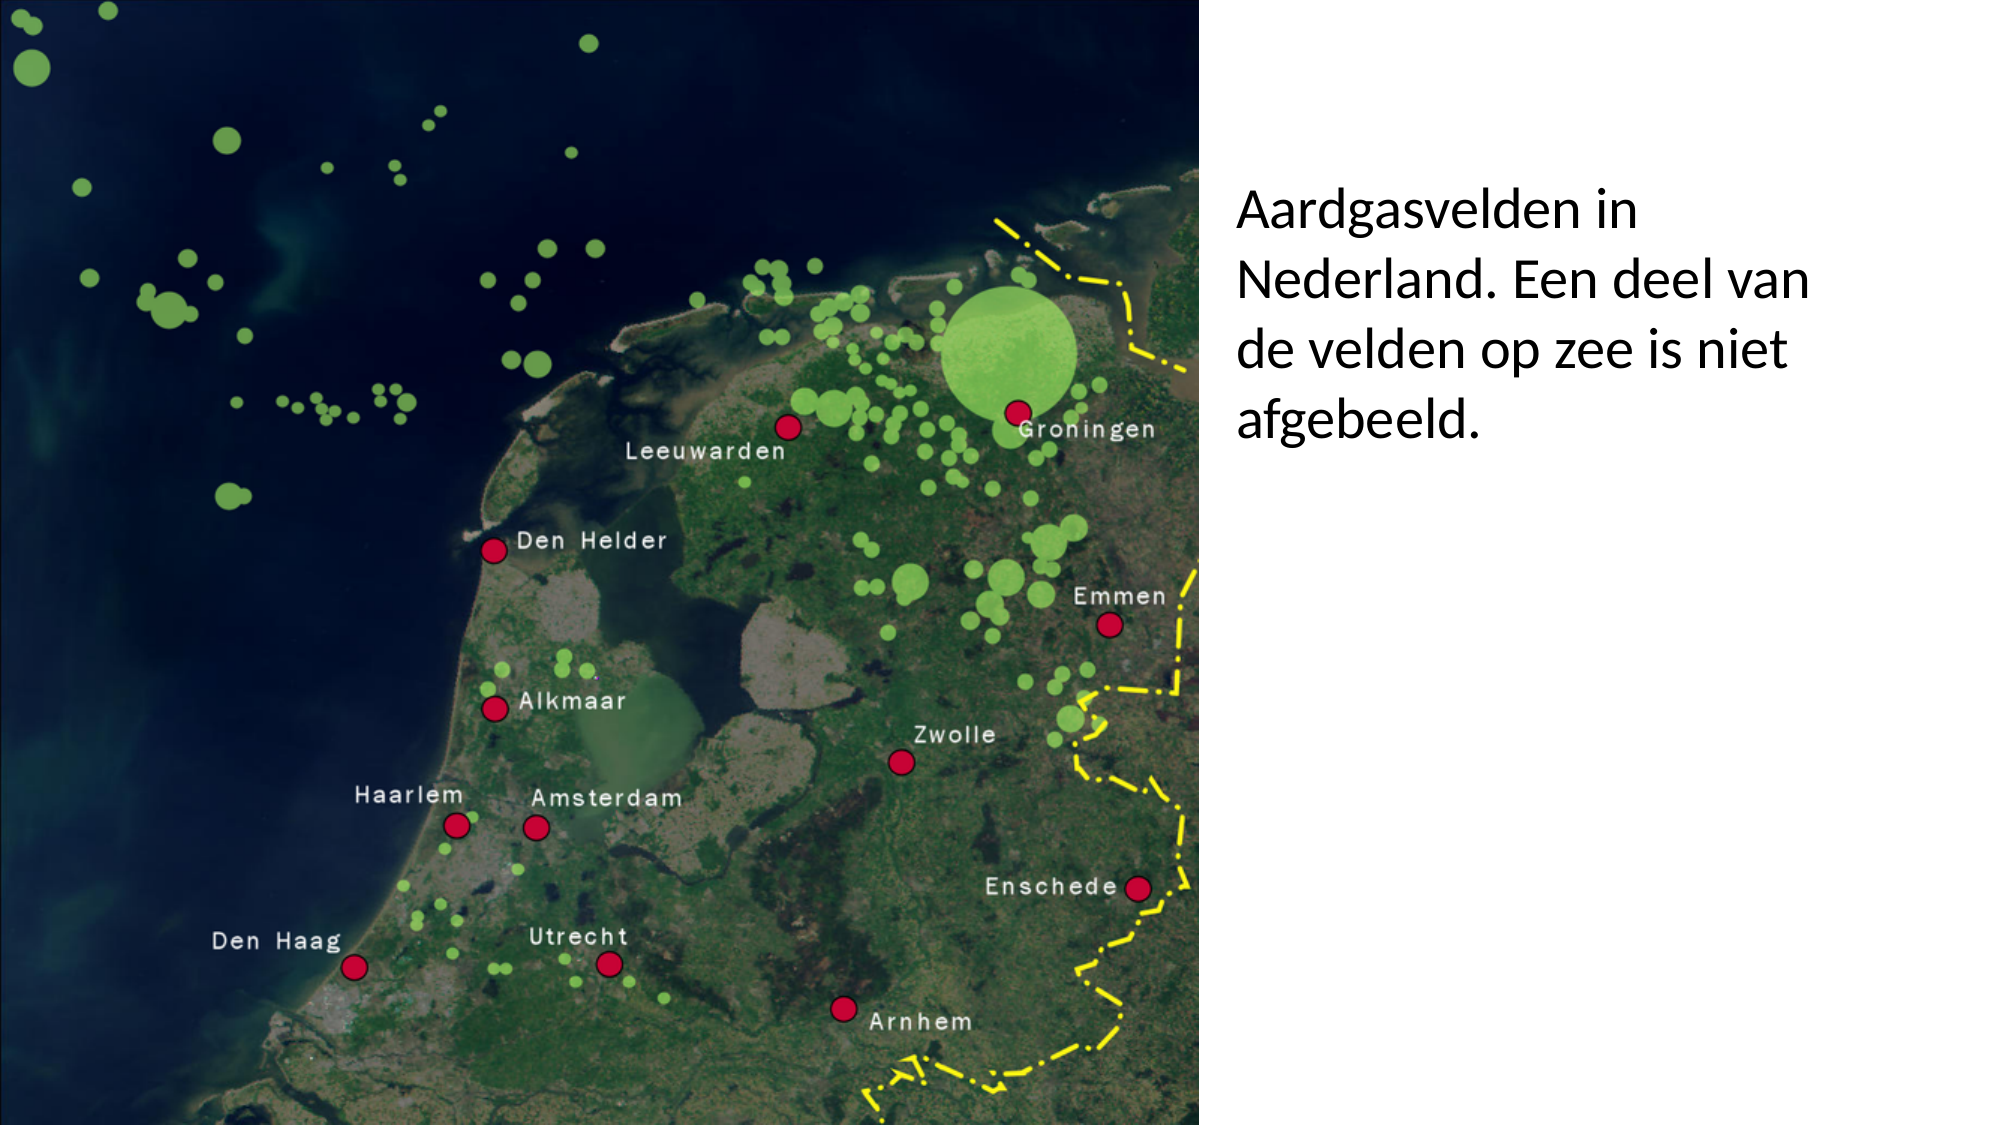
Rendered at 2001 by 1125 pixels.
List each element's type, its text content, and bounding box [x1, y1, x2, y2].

text_box Aardgasvelden in Nederland. Een deel van de velden op zee is niet afgebeeld. [1221, 162, 1863, 458]
picture [0, 0, 1199, 1125]
